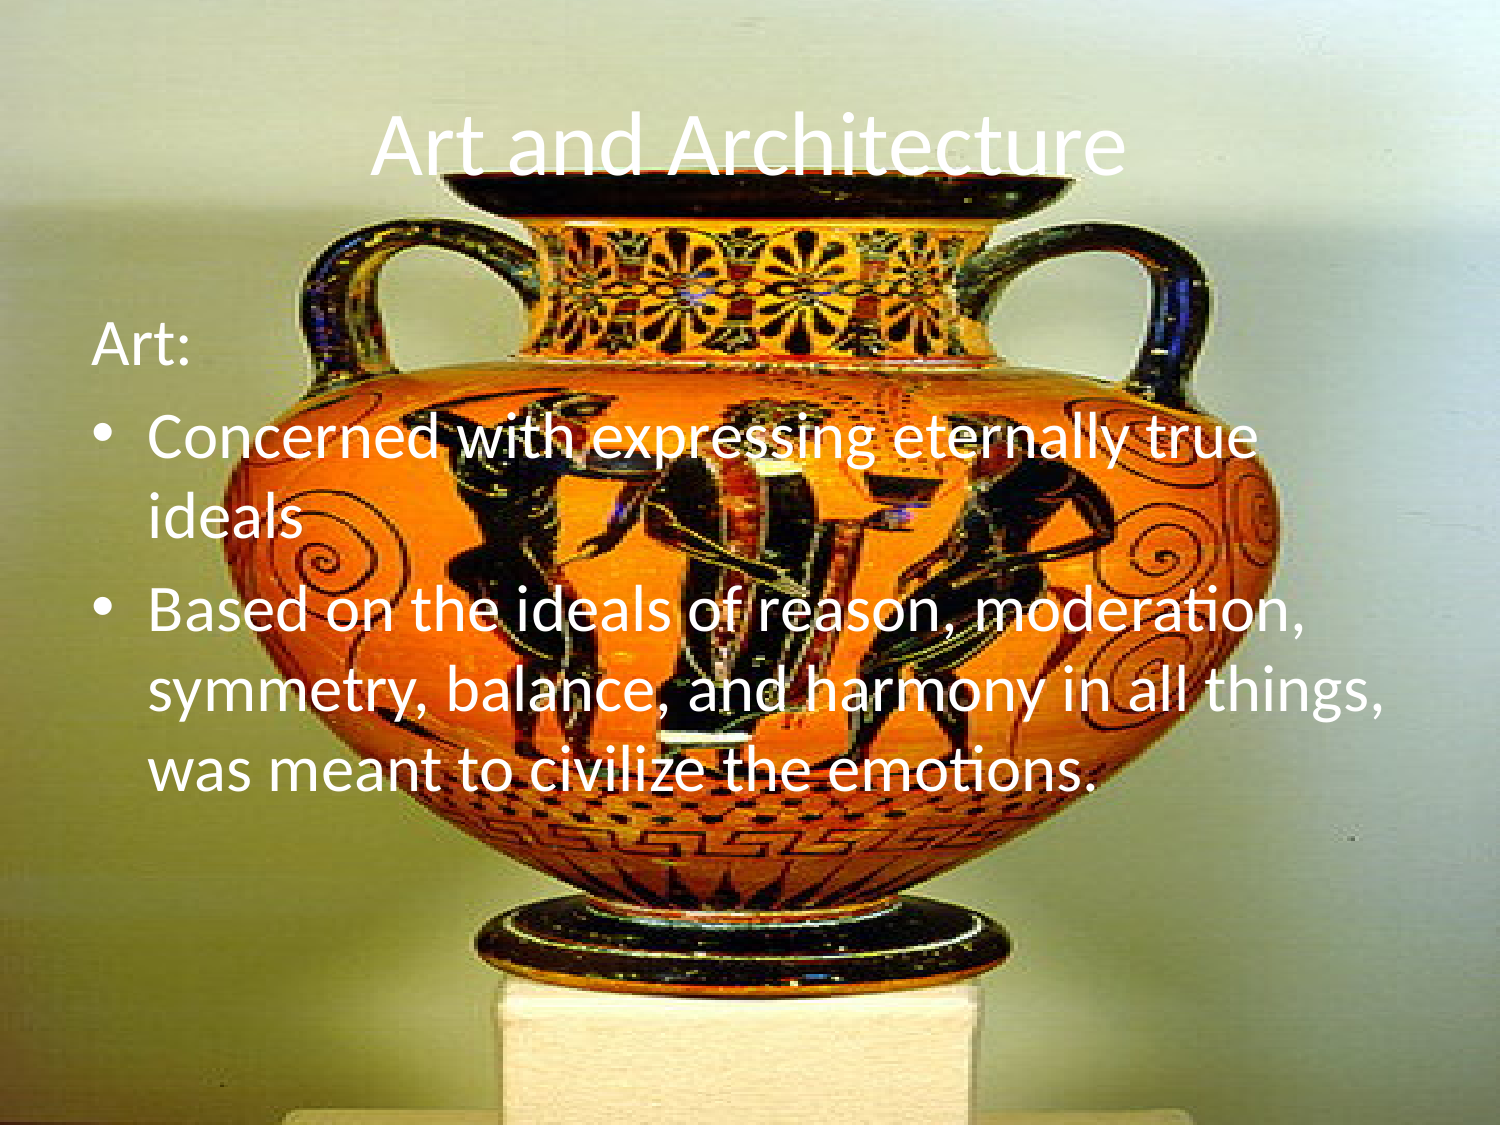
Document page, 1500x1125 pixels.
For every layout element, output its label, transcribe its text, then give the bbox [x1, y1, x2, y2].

list Art: Concerned with expressing eternally true ideals Based on the ideals of reason, moderation, symmetry, balance, and harmony in all things, was meant to civilize the emotions. [76, 290, 1427, 1034]
picture [0, 0, 1500, 1125]
title Art and Architecture [75, 45, 1425, 233]
